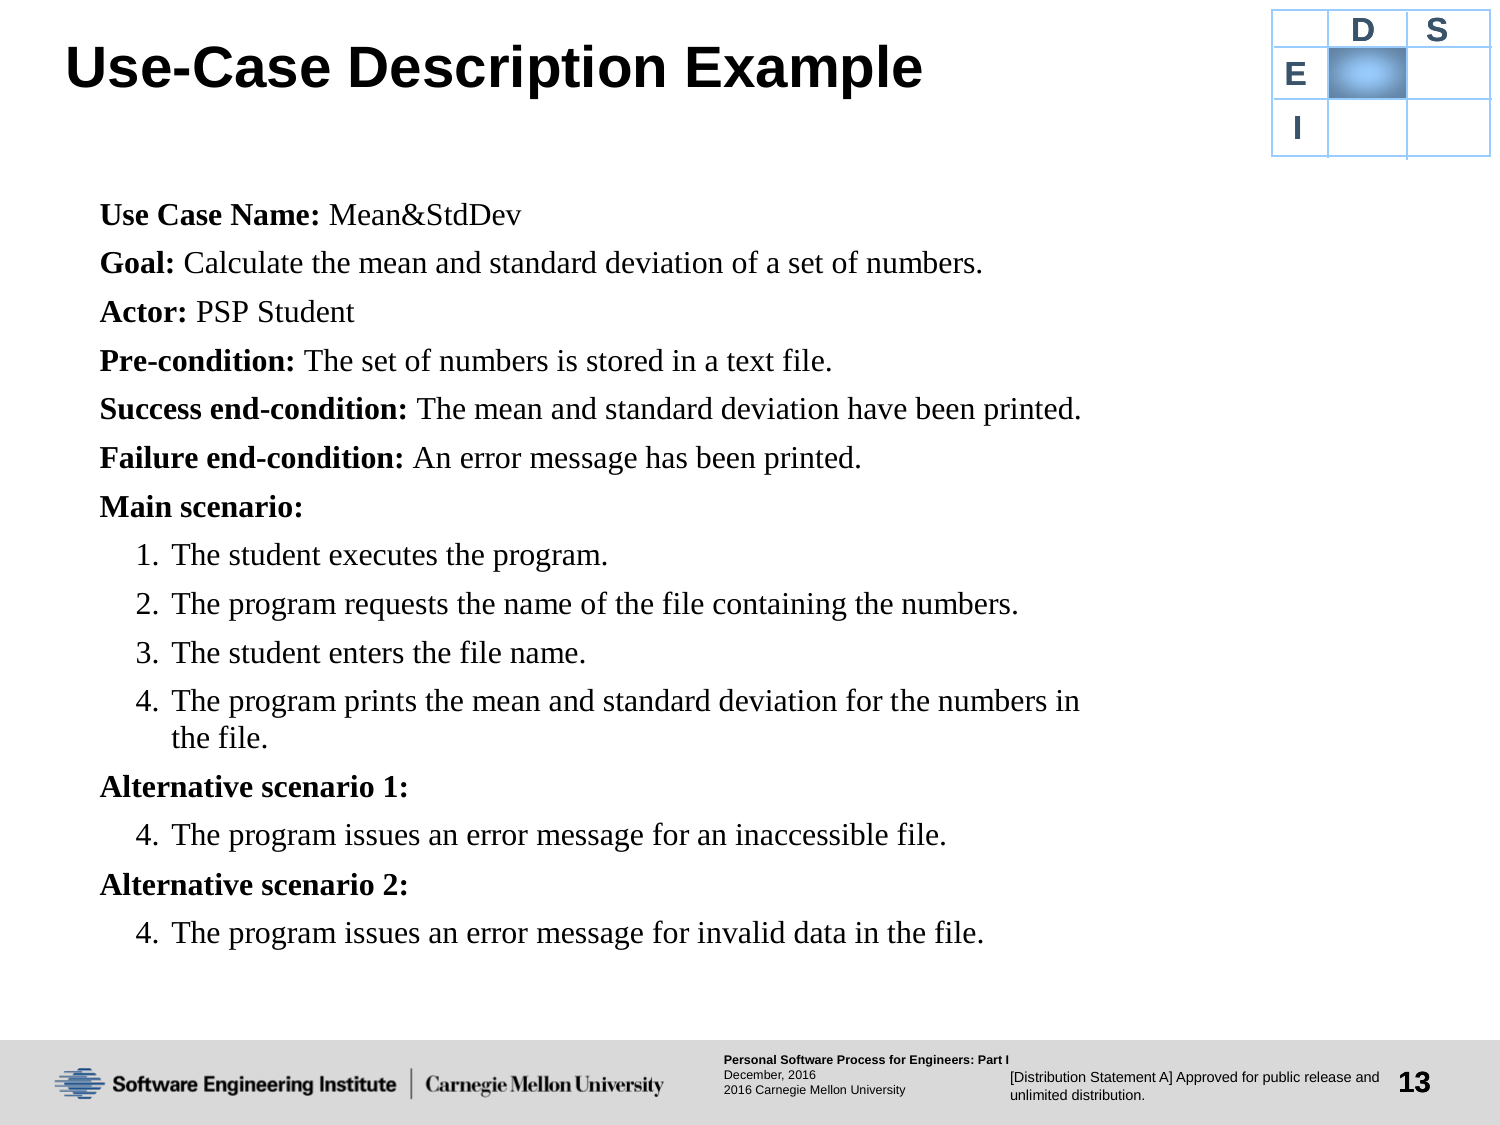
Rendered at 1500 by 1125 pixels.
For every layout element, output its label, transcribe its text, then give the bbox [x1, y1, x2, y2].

title Use-Case Description Example [65, 37, 1269, 148]
picture [1269, 1, 1496, 163]
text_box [63, 184, 1113, 960]
picture [46, 1061, 673, 1104]
